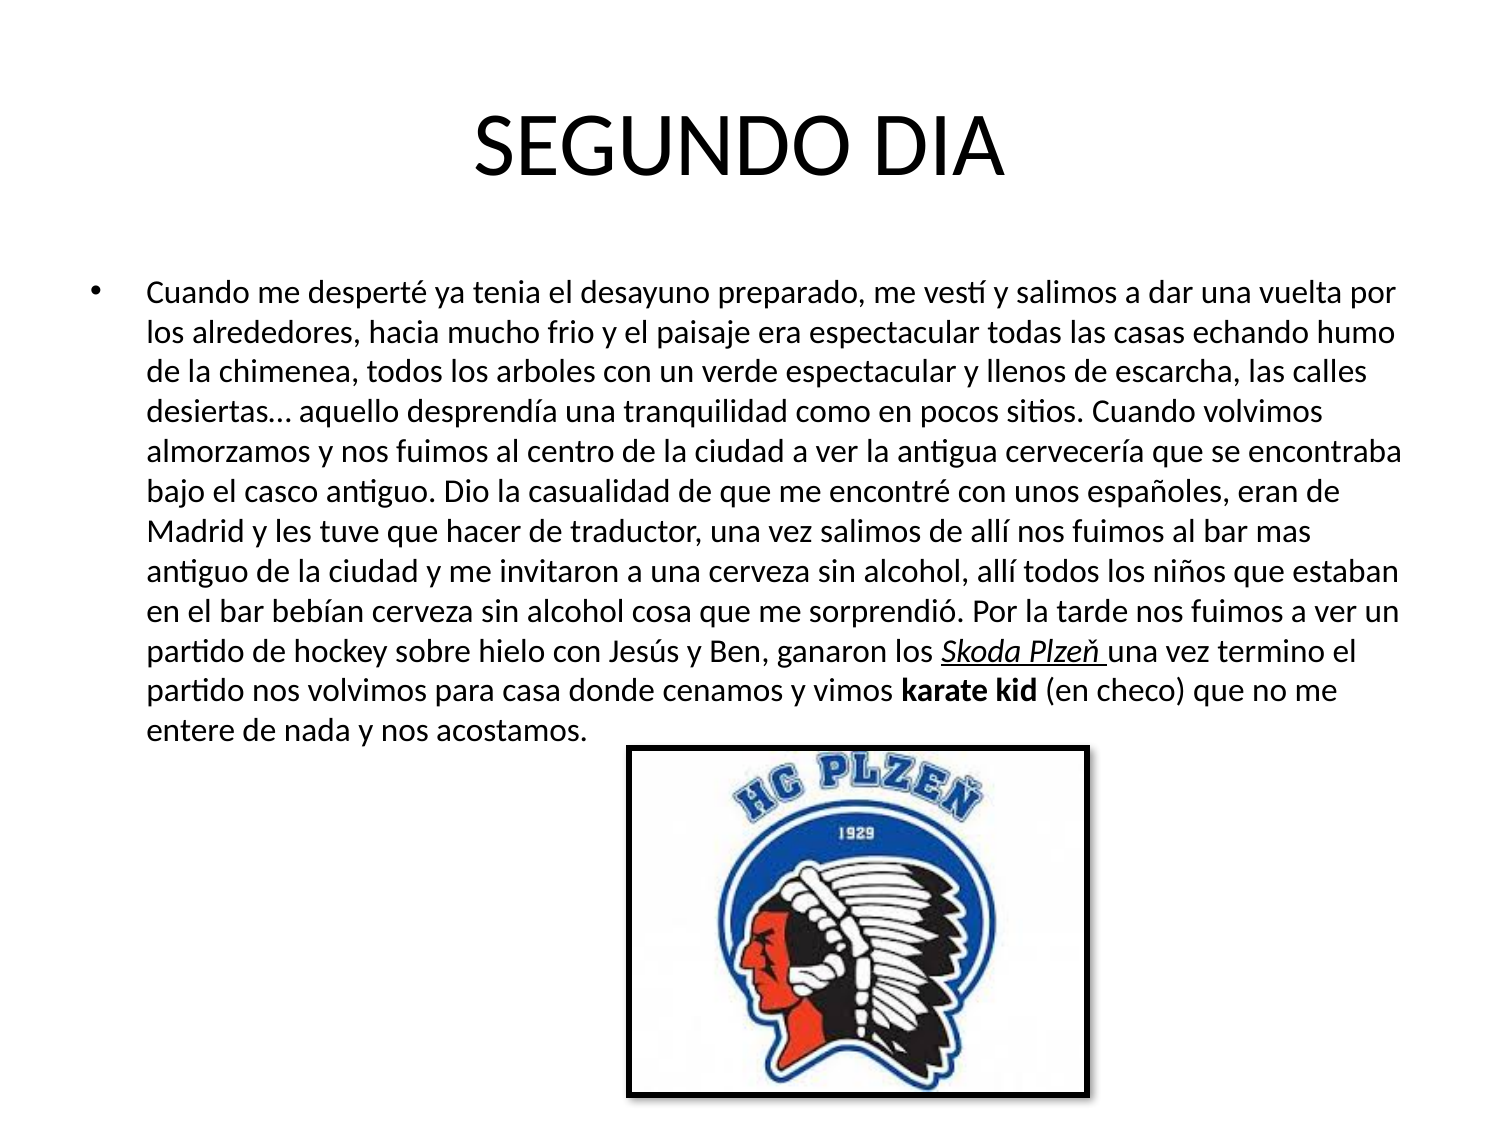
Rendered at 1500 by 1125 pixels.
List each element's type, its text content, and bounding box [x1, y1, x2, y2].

list Cuando me desperté ya tenia el desayuno preparado, me vestí y salimos a dar una vuelta por los alrededores, hacia mucho frio y el paisaje era espectacular todas las casas echando humo de la chimenea, todos los arboles con un verde espectacular y llenos de escarcha, las calles desiertas… aquello desprendía una tranquilidad como en pocos sitios. Cuando volvimos almorzamos y nos fuimos al centro de la ciudad a ver la antigua cervecería que se encontraba bajo el casco antiguo. Dio la casualidad de que me encontré con unos españoles, eran de Madrid y les tuve que hacer de traductor, una vez salimos de allí nos fuimos al bar mas antiguo de la ciudad y me invitaron a una cerveza sin alcohol, allí todos los niños que estaban en el bar bebían cerveza sin alcohol cosa que me sorprendió. Por la tarde nos fuimos a ver un partido de hockey sobre hielo con Jesús y Ben, ganaron los Skoda Plzeň una vez termino el partido nos volvimos para casa donde cenamos y vimos karate kid (en checo) que no me entere de nada y nos acostamos. [75, 262, 1425, 1005]
picture [631, 751, 1084, 1092]
title SEGUNDO DIA [75, 45, 1425, 233]
